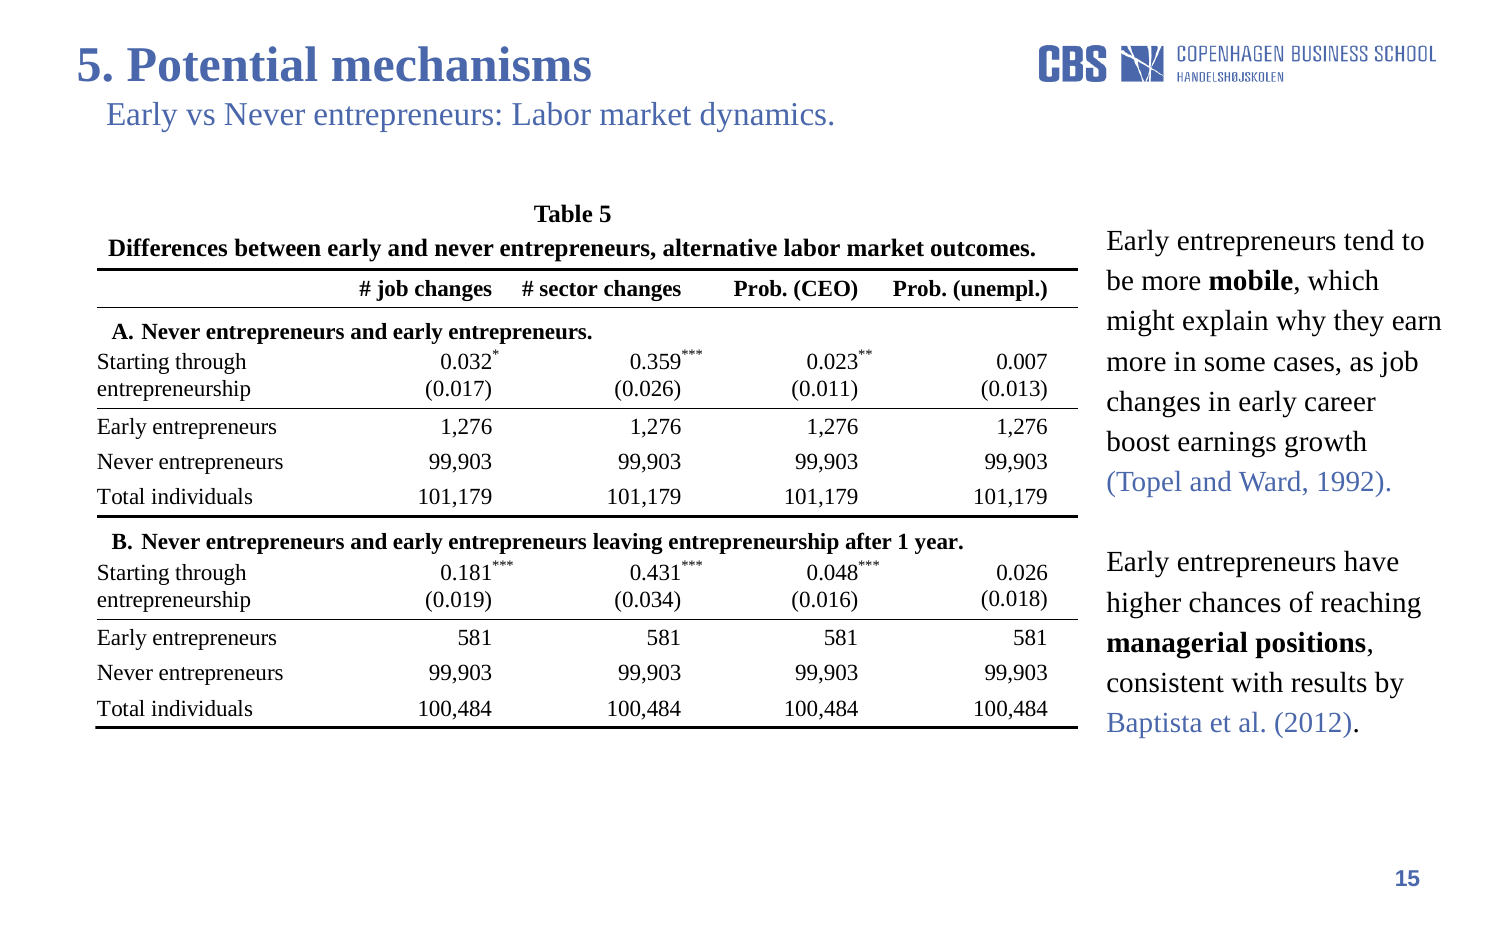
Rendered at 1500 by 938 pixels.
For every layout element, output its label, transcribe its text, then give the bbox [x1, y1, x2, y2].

picture [1412, 45, 1436, 82]
text_box Early entrepreneurs tend to be more mobile, which might explain why they earn more in some cases, as job changes in early career boost earnings growth (Topel and Ward, 1992). Early entrepreneurs have higher chances of reaching managerial positions, consistent with results by Baptista et al. (2012). [1091, 208, 1459, 746]
text_box Table 5 Differences between early and never entrepreneurs, alternative labor market outcomes. [76, 185, 1069, 269]
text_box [95, 267, 1259, 783]
text_box 5. Potential mechanisms Early vs Never entrepreneurs: Labor market dynamics. [76, 31, 1412, 138]
